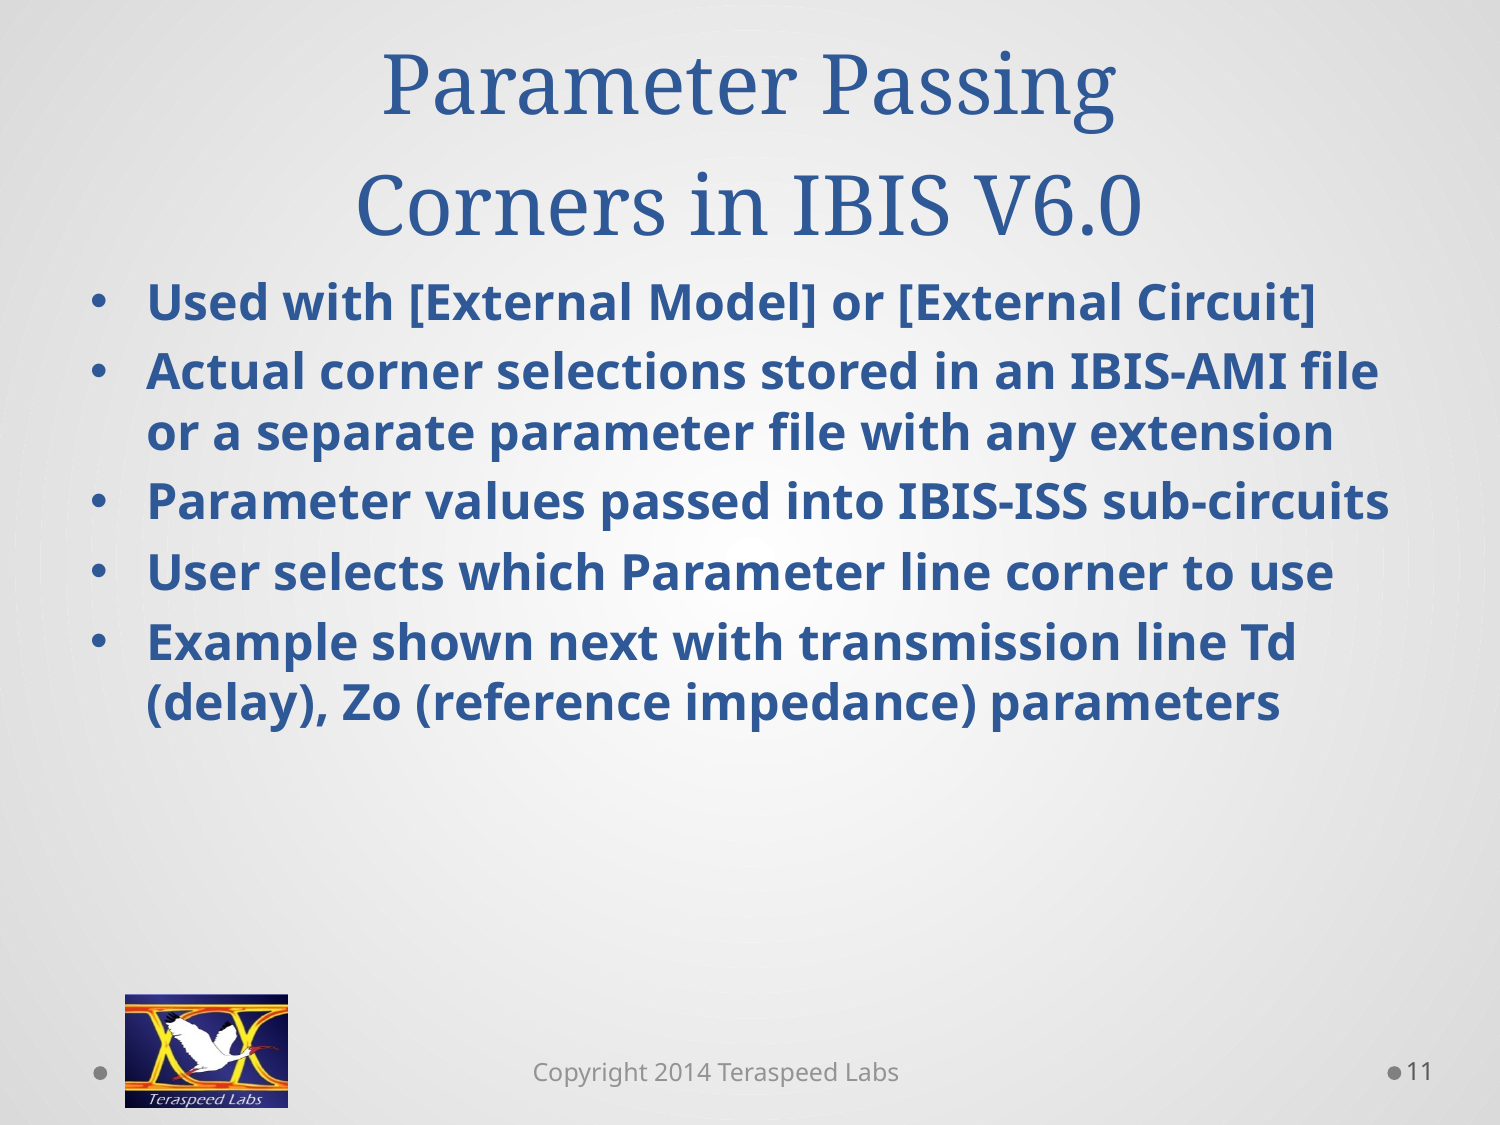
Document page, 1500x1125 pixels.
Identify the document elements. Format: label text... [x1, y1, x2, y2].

slide_number 11 [1401, 1042, 1494, 1103]
picture [125, 1005, 288, 1108]
title Parameter Passing Corners in IBIS V6.0 [75, 0, 1425, 262]
list Used with [External Model] or [External Circuit] Actual corner selections stored in an IBIS-AMI file or a separate parameter file with any extension Parameter values passed into IBIS-ISS sub-circuits User selects which Parameter line corner to use Example shown next with transmission line Td (delay), Zo (reference impedance) parameters [75, 262, 1425, 1005]
footer Copyright 2014 Teraspeed Labs [525, 1043, 993, 1103]
